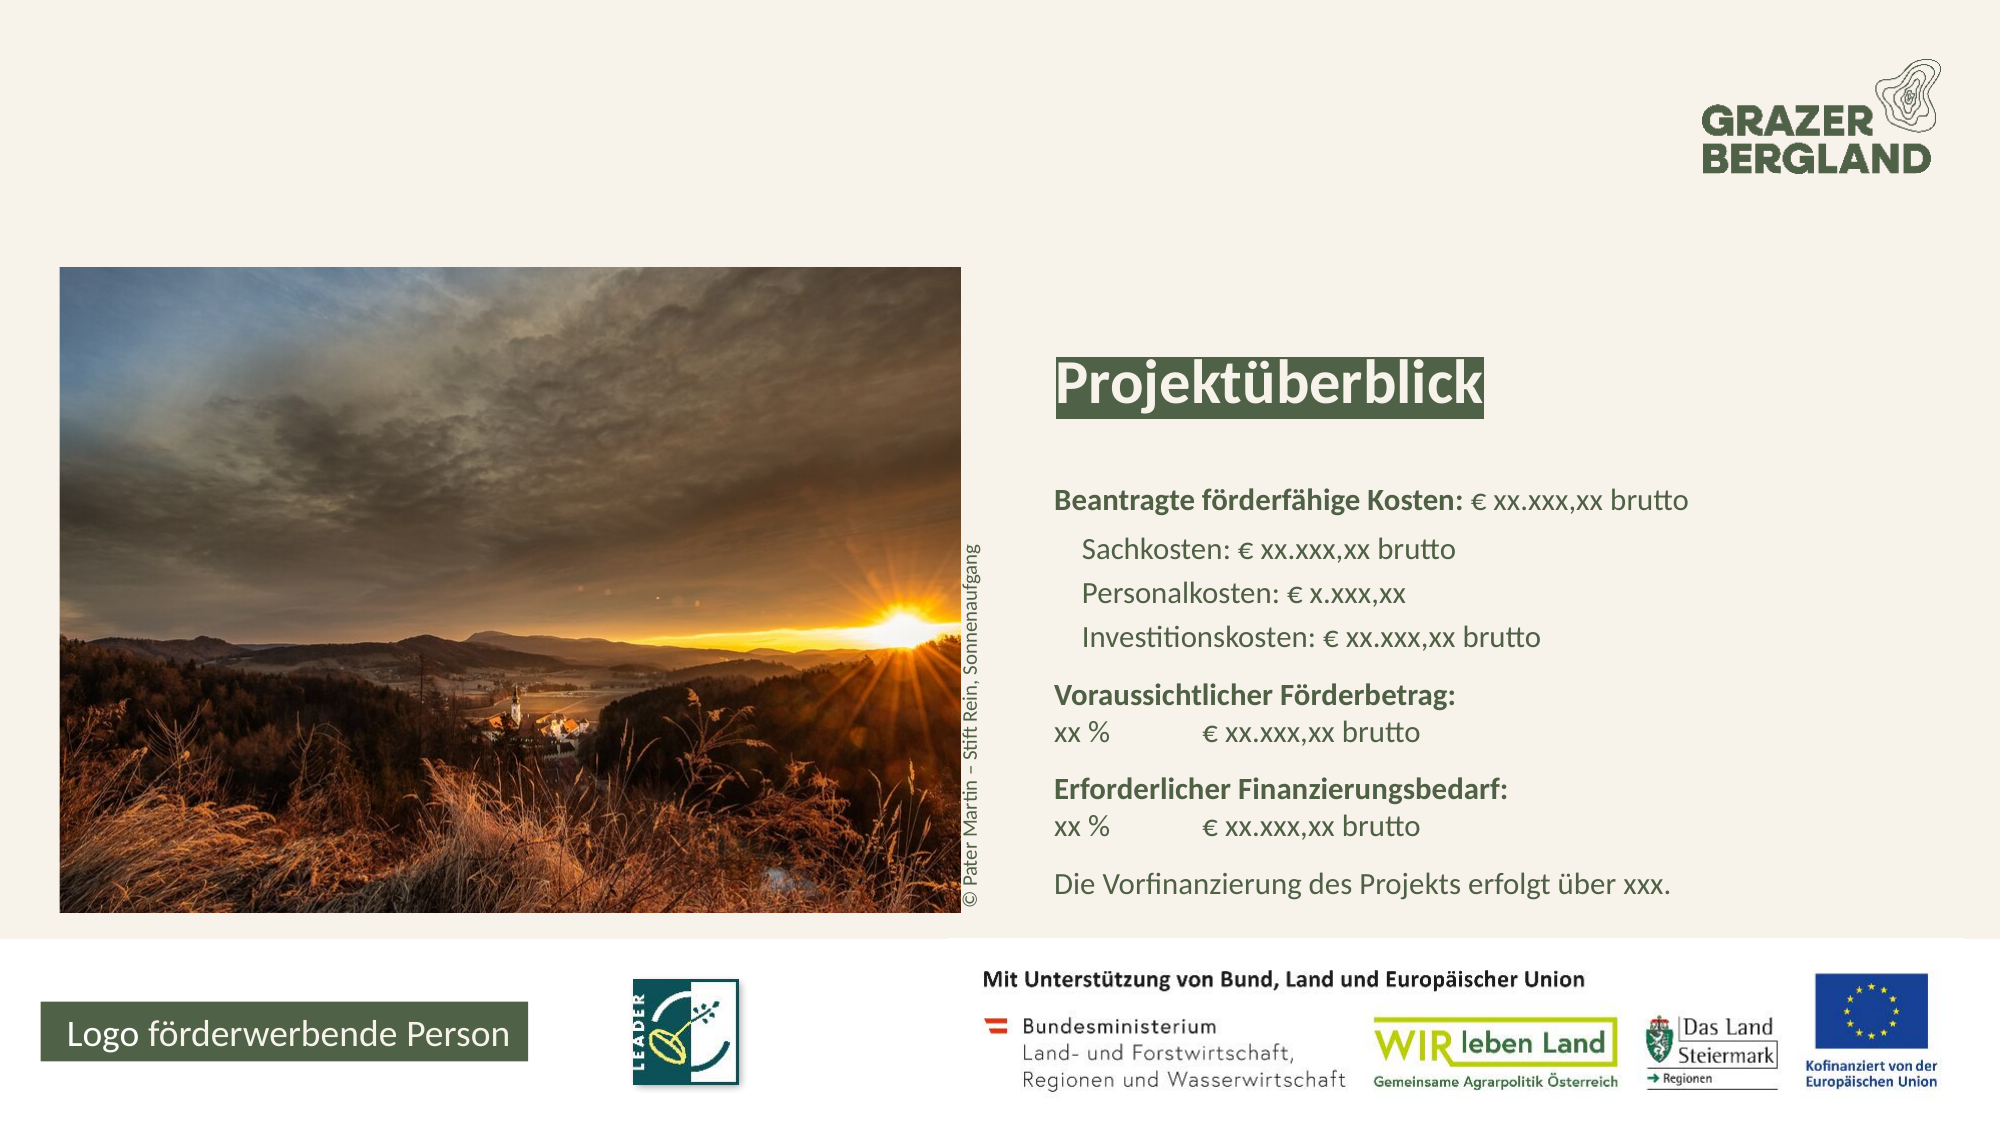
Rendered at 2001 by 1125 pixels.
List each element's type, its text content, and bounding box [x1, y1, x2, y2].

text_box © Pater Martin – Stift Rein, Sonnenaufgang [948, 460, 1005, 924]
picture [633, 979, 739, 1085]
subtitle Beantragte förderfähige Kosten: € xx.xxx,xx brutto Sachkosten: € xx.xxx,xx brutto Personalkosten: € x.xxx,xx Investitionskosten: € xx.xxx,xx brutto Voraussichtlicher Förderbetrag: xx % € xx.xxx,xx brutto Erforderlicher Finanzierungsbedarf: xx % € xx.xxx,xx brutto Die Vorfinanzierung des Projekts erfolgt über xxx. [1039, 471, 1941, 913]
picture [59, 267, 961, 913]
picture [948, 938, 1965, 1125]
picture [1702, 59, 1941, 174]
title Projektüberblick [1040, 267, 1942, 425]
